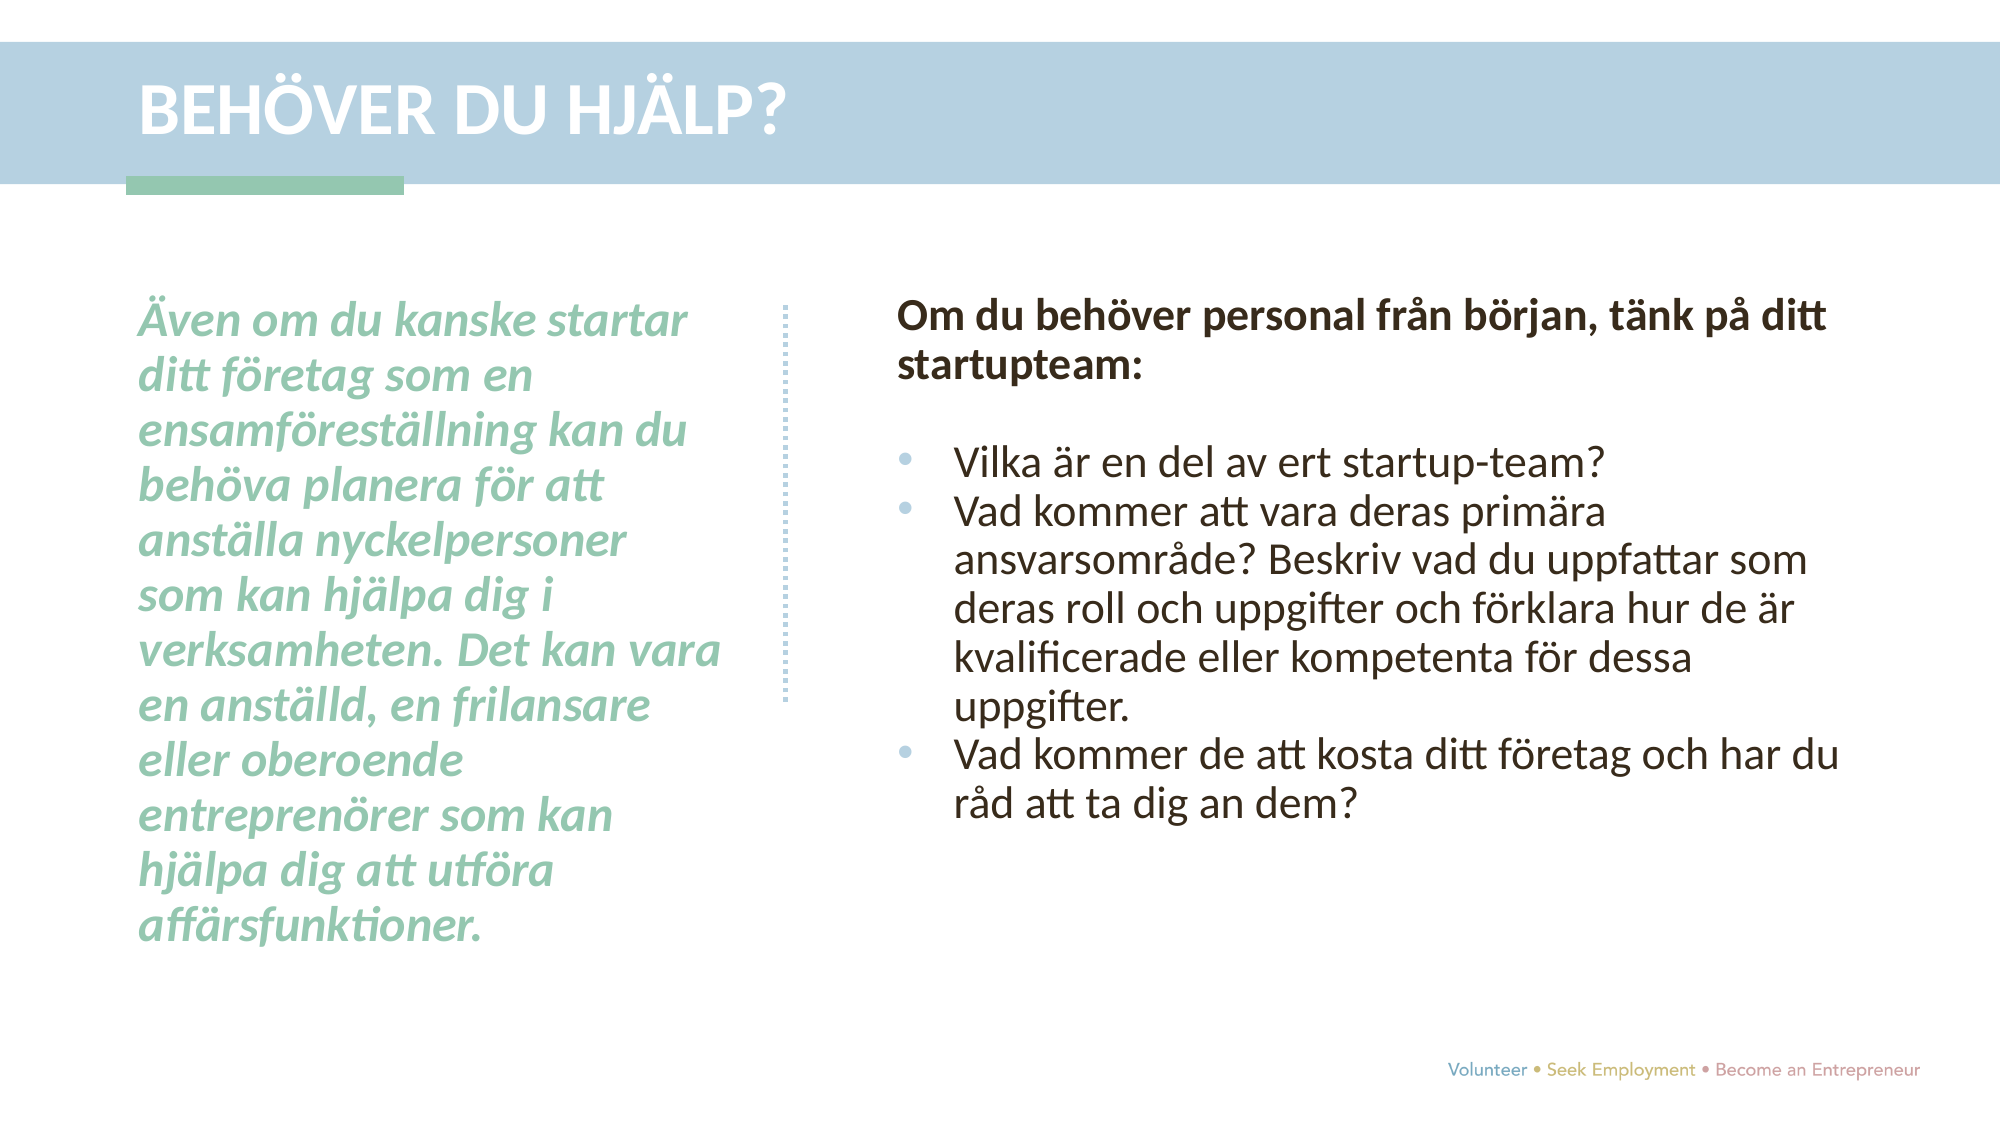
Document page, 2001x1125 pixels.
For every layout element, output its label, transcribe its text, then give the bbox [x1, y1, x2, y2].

list BEHÖVER DU HJÄLP? [123, 51, 1913, 170]
picture [1418, 1046, 1971, 1103]
text_box Även om du kanske startar ditt företag som en ensamföreställning kan du behöva planera för att anställa nyckelpersoner som kan hjälpa dig i verksamheten. Det kan vara en anställd, en frilansare eller oberoende entreprenörer som kan hjälpa dig att utföra affärsfunktioner. [124, 283, 739, 673]
text_box Om du behöver personal från början, tänk på ditt startupteam: Vilka är en del av ert startup-team? Vad kommer att vara deras primära ansvarsområde? Beskriv vad du uppfattar som deras roll och uppgifter och förklara hur de är kvalificerade eller kompetenta för dessa uppgifter. Vad kommer de att kosta ditt företag och har du råd att ta dig an dem? [882, 283, 1881, 934]
